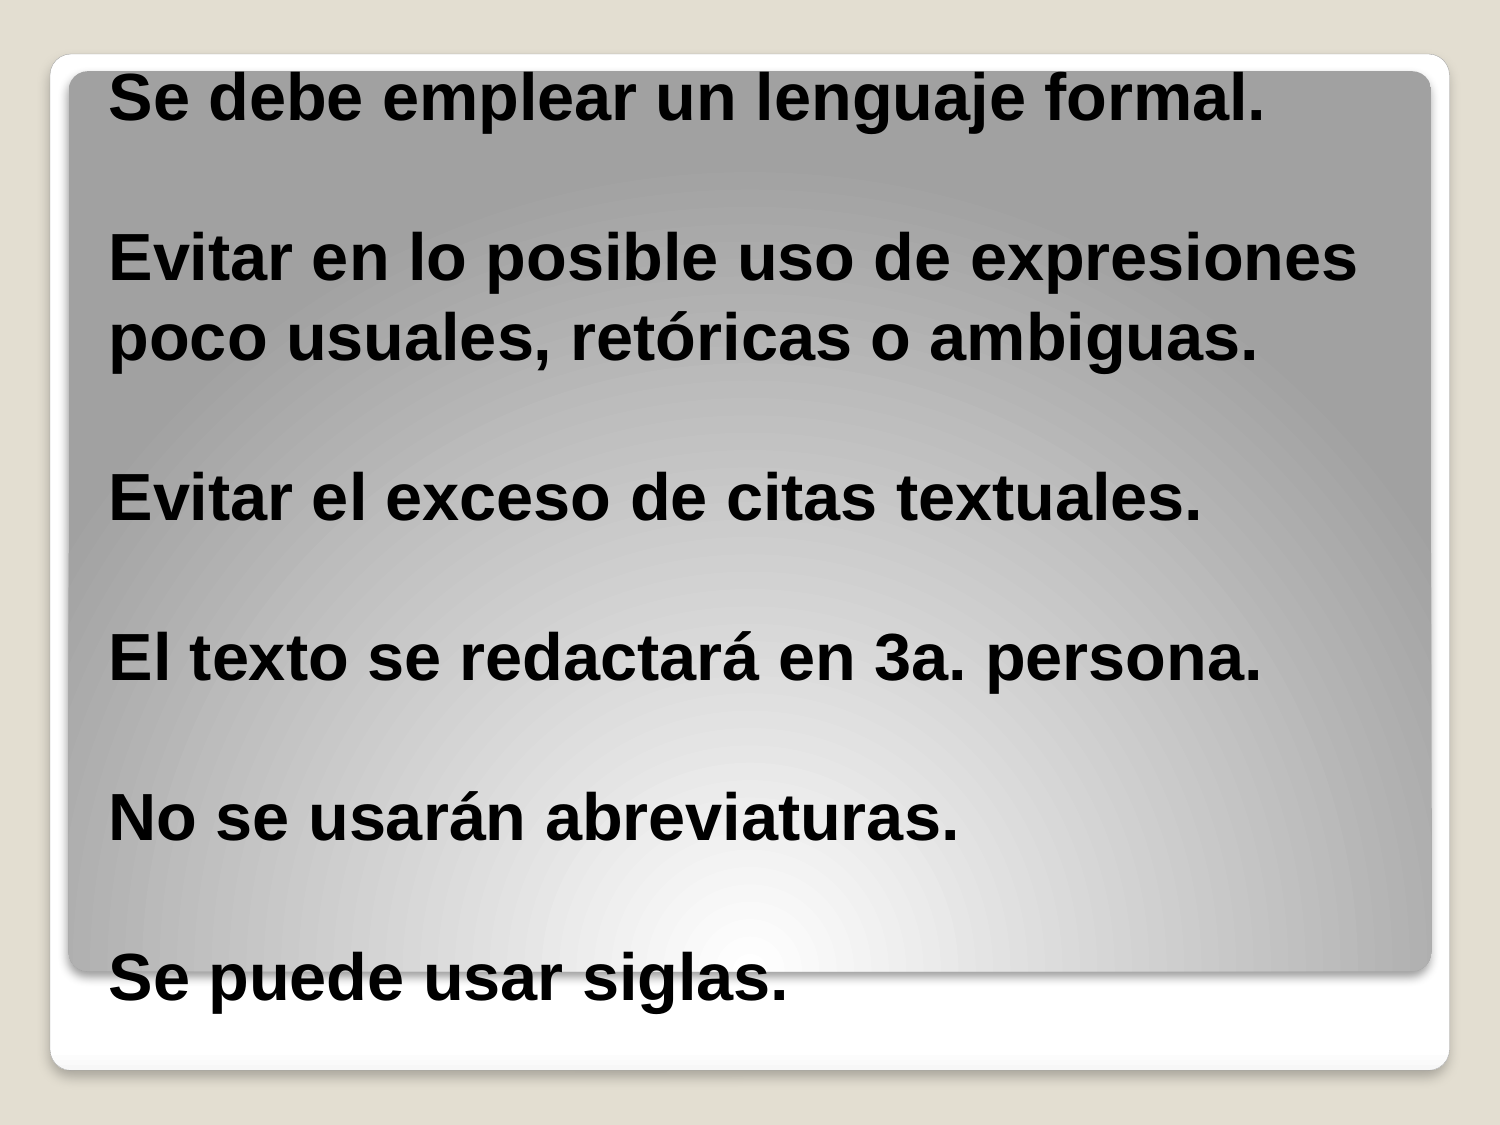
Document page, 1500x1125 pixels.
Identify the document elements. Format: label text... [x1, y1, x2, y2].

text_box Se debe emplear un lenguaje formal. Evitar en lo posible uso de expresiones poco usuales, retóricas o ambiguas. Evitar el exceso de citas textuales. El texto se redactará en 3a. persona. No se usarán abreviaturas. Se puede usar siglas. [93, 46, 1452, 1125]
